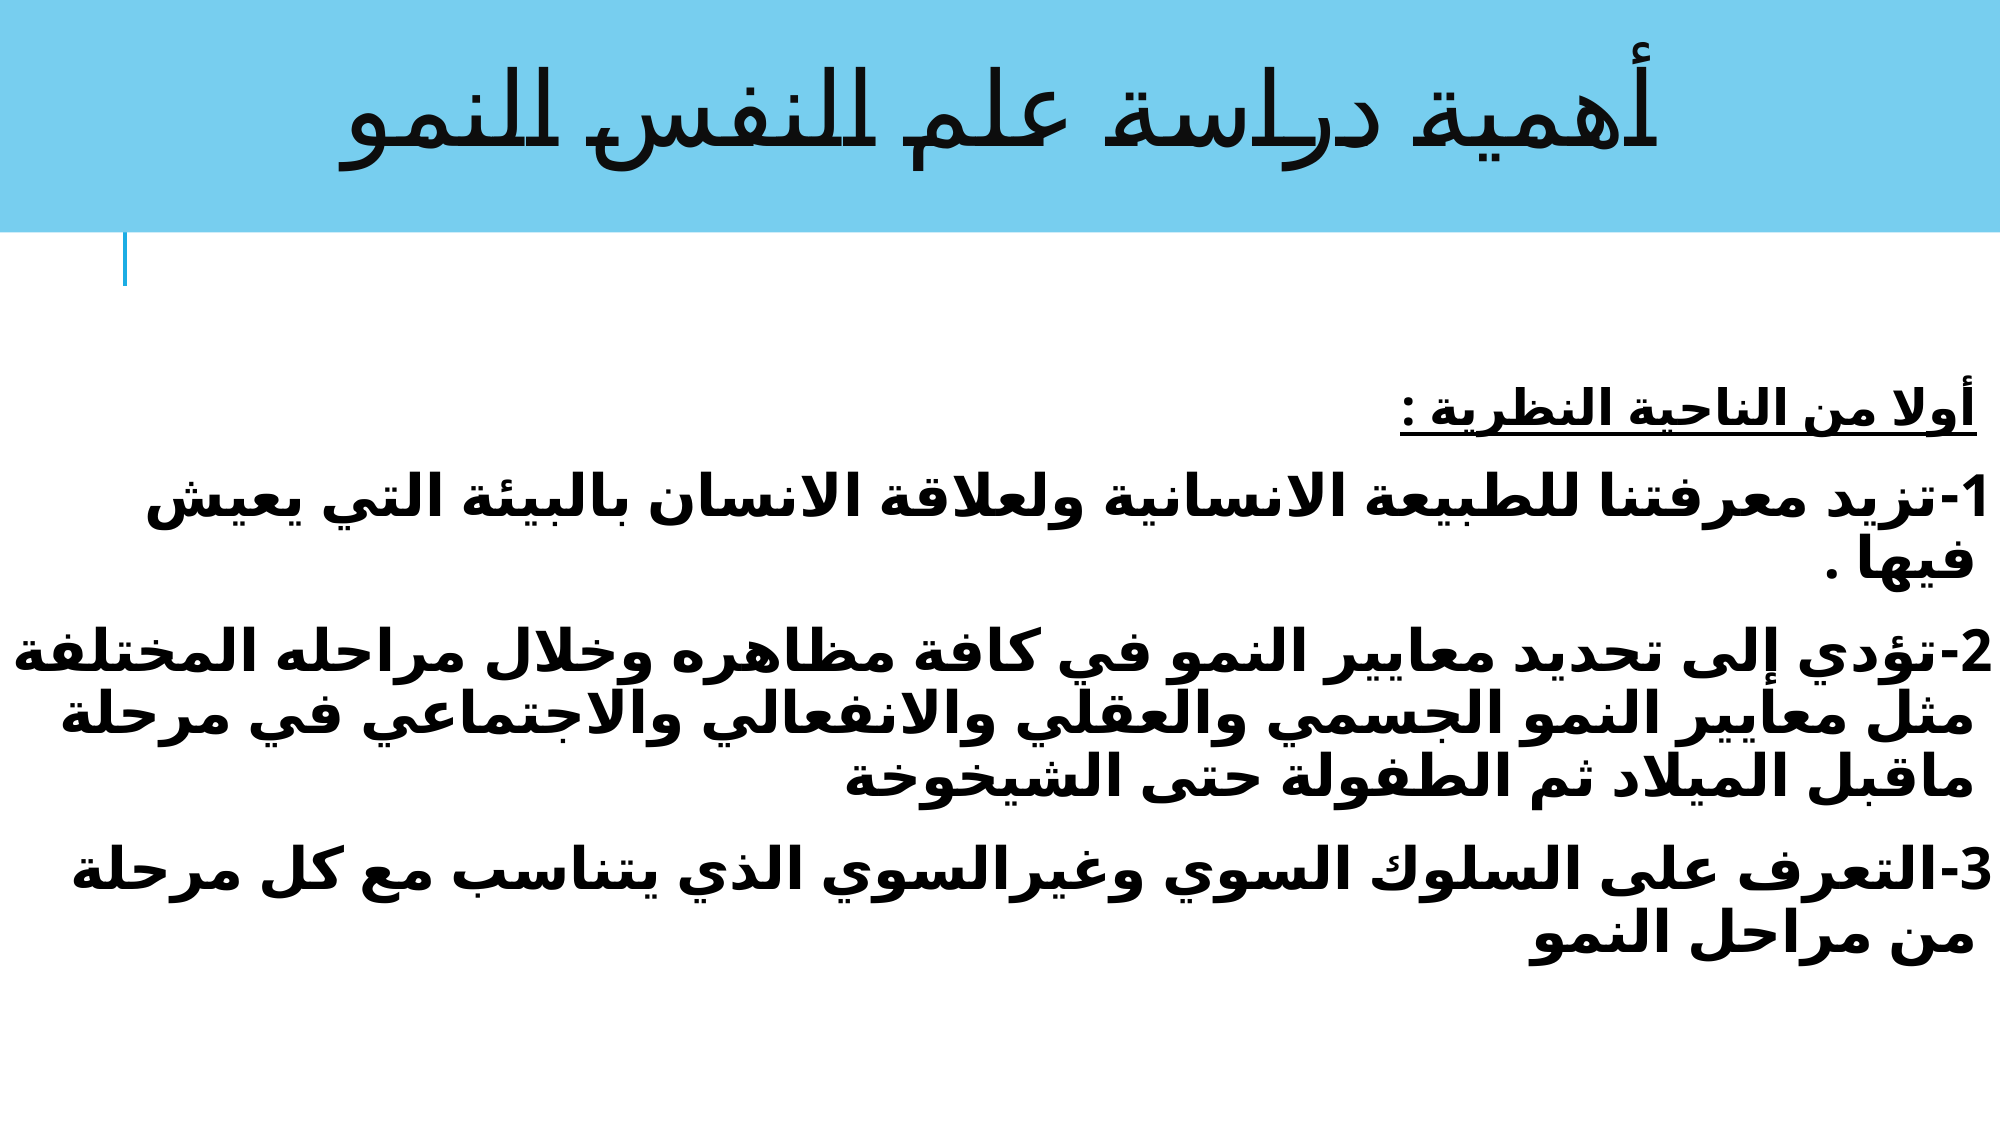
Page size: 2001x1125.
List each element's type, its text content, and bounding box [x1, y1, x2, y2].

list أولا من الناحية النظرية : 1-تزيد معرفتنا للطبيعة الانسانية ولعلاقة الانسان بالبيئة التي يعيش فيها . 2-تؤدي إلى تحديد معايير النمو في كافة مظاهره وخلال مراحله المختلفة مثل معايير النمو الجسمي والعقلي والانفعالي والاجتماعي في مرحلة ماقبل الميلاد ثم الطفولة حتى الشيخوخة 3-التعرف على السلوك السوي وغيرالسوي الذي يتناسب مع كل مرحلة من مراحل النمو [0, 375, 2000, 1125]
title أهمية دراسة علم النفس النمو [0, 0, 2000, 233]
